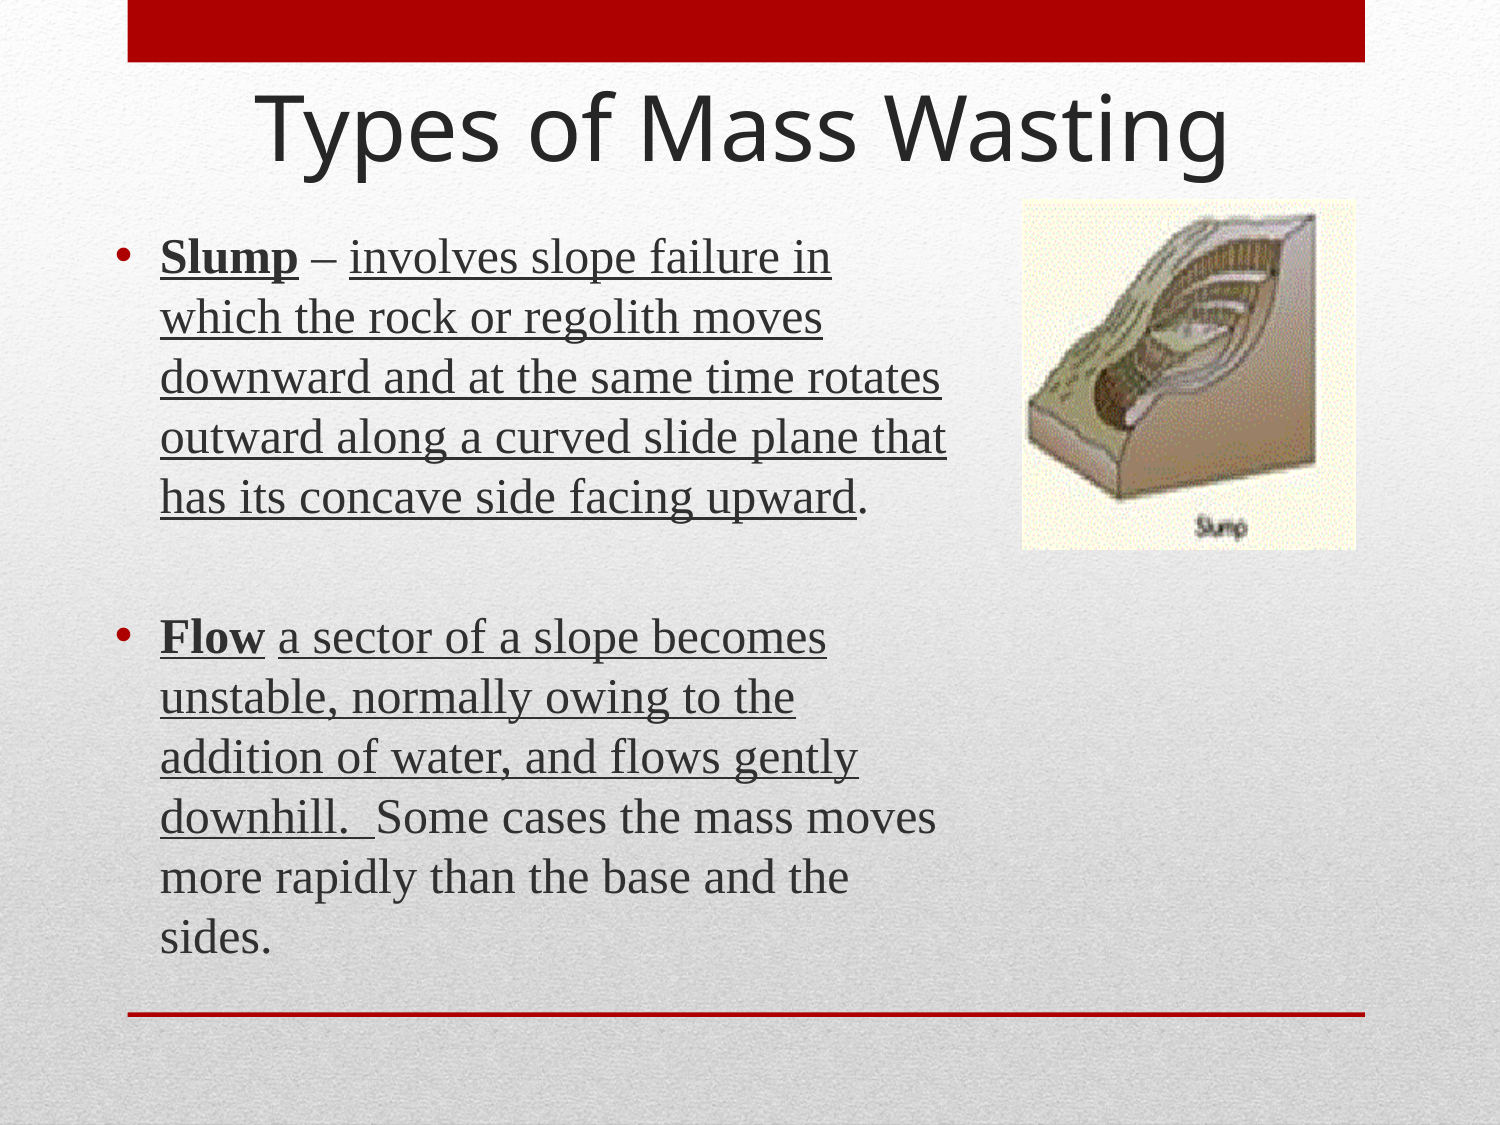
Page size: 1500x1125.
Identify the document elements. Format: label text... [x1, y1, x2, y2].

picture [1021, 199, 1357, 551]
title Types of Mass Wasting [174, 0, 1313, 188]
list Slump – involves slope failure in which the rock or regolith moves downward and at the same time rotates outward along a curved slide plane that has its concave side facing upward. Flow a sector of a slope becomes unstable, normally owing to the addition of water, and flows gently downhill. Some cases the mass moves more rapidly than the base and the sides. [99, 174, 963, 1013]
